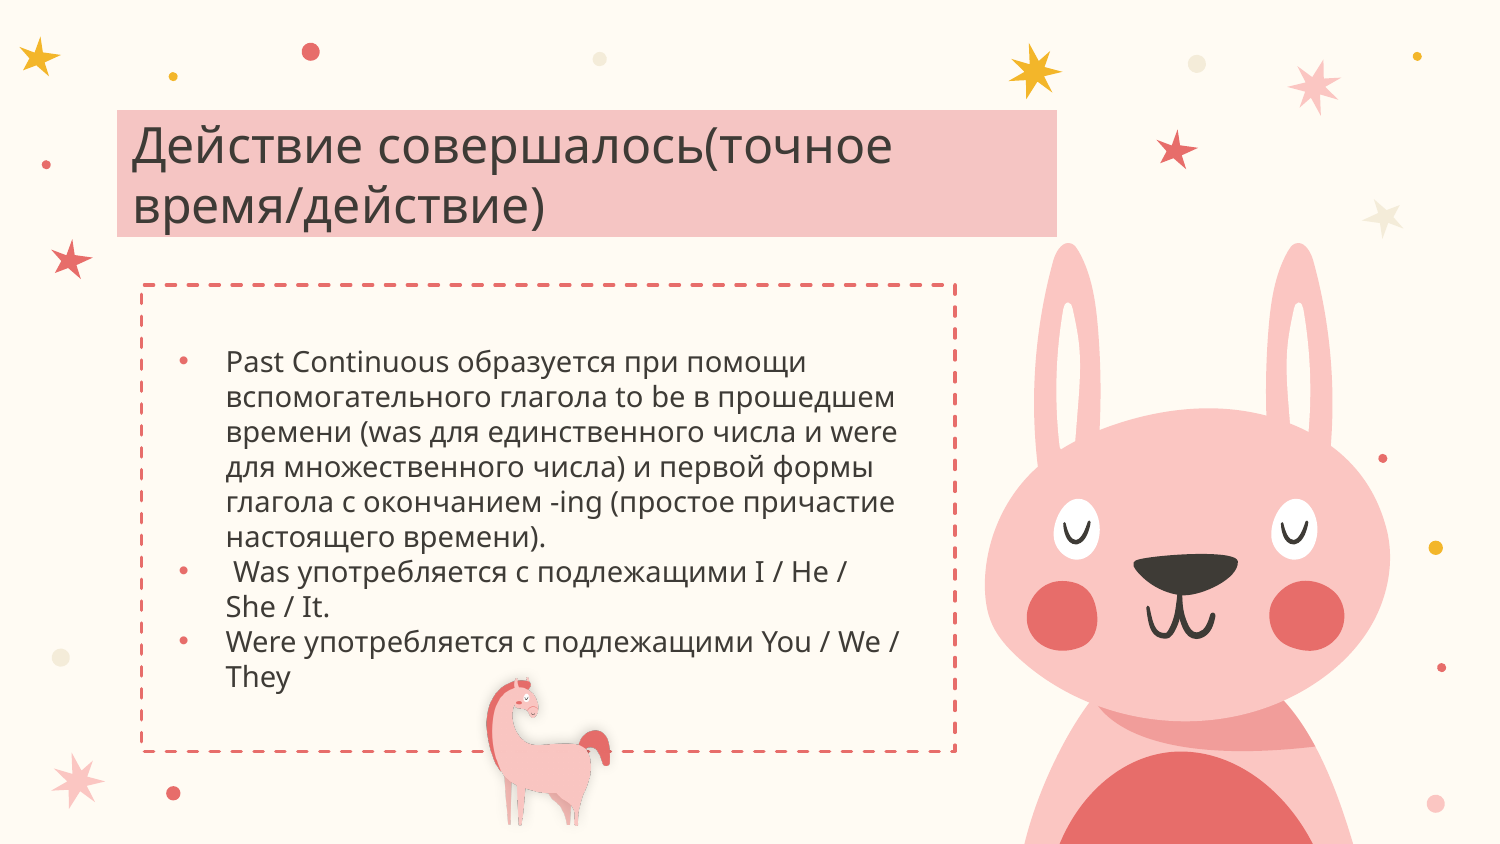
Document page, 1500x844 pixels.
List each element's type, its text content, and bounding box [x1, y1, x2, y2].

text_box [984, 242, 1396, 844]
title Действие совершалось(точное время/действие) [117, 110, 1057, 237]
picture [486, 676, 610, 826]
list Past Continuous образуется при помощи вспомогательного глагола to be в прошедшем времени (was для единственного числа и were для множественного числа) и первой формы глагола с окончанием -ing (простое причастие настоящего времени). Was употребляется с подлежащими I / He / She / It. Were употребляется с подлежащими You / We / They [140, 283, 957, 753]
